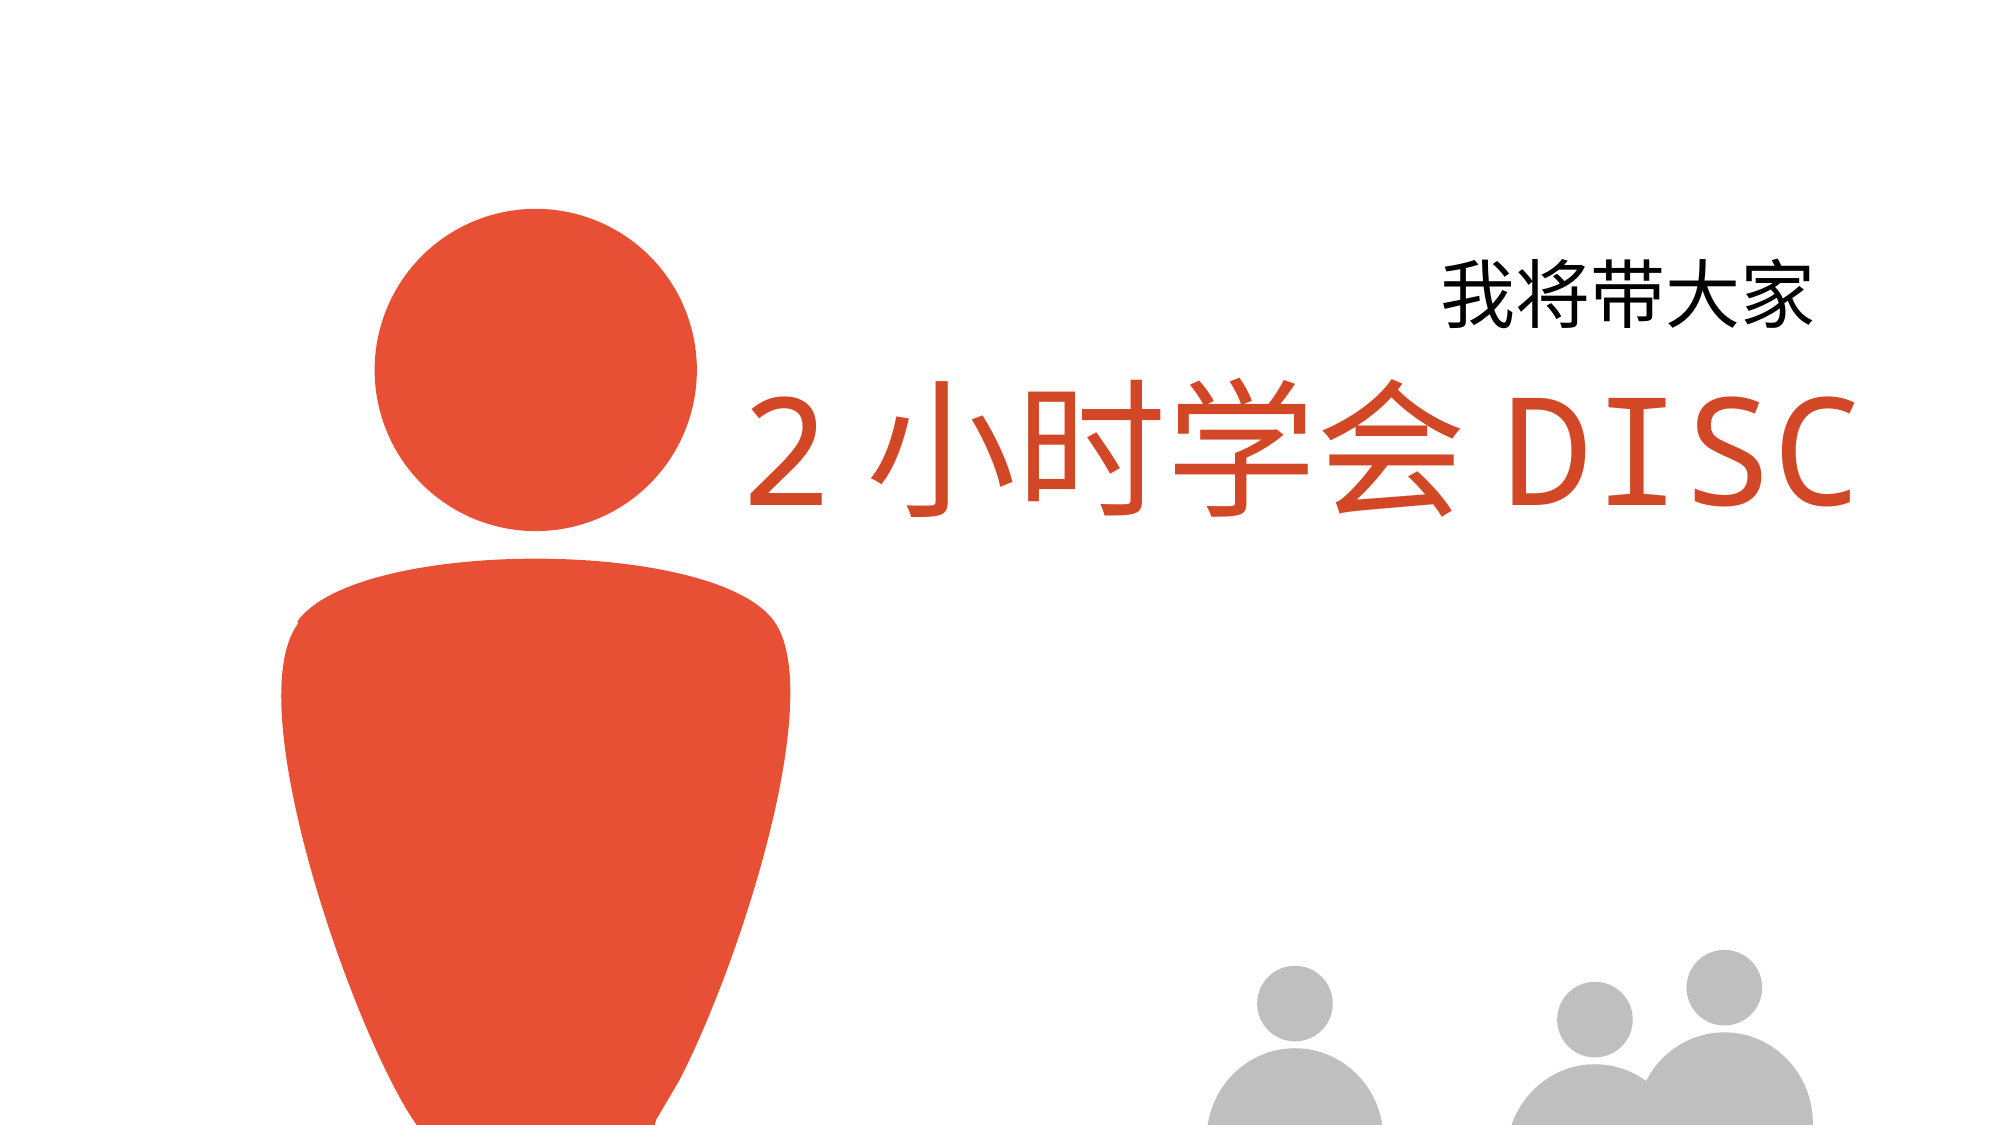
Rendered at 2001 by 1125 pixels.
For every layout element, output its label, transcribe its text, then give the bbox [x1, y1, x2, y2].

text_box [1256, 964, 1334, 1043]
text_box [1556, 980, 1634, 1059]
text_box [1685, 948, 1764, 1027]
text_box [1646, 1031, 1814, 1125]
text_box [1206, 1047, 1384, 1125]
text_box [1510, 1063, 1680, 1125]
text_box 2小时学会DISC [791, 348, 1878, 543]
text_box 我将带大家 [1360, 239, 1830, 345]
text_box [281, 209, 791, 1125]
